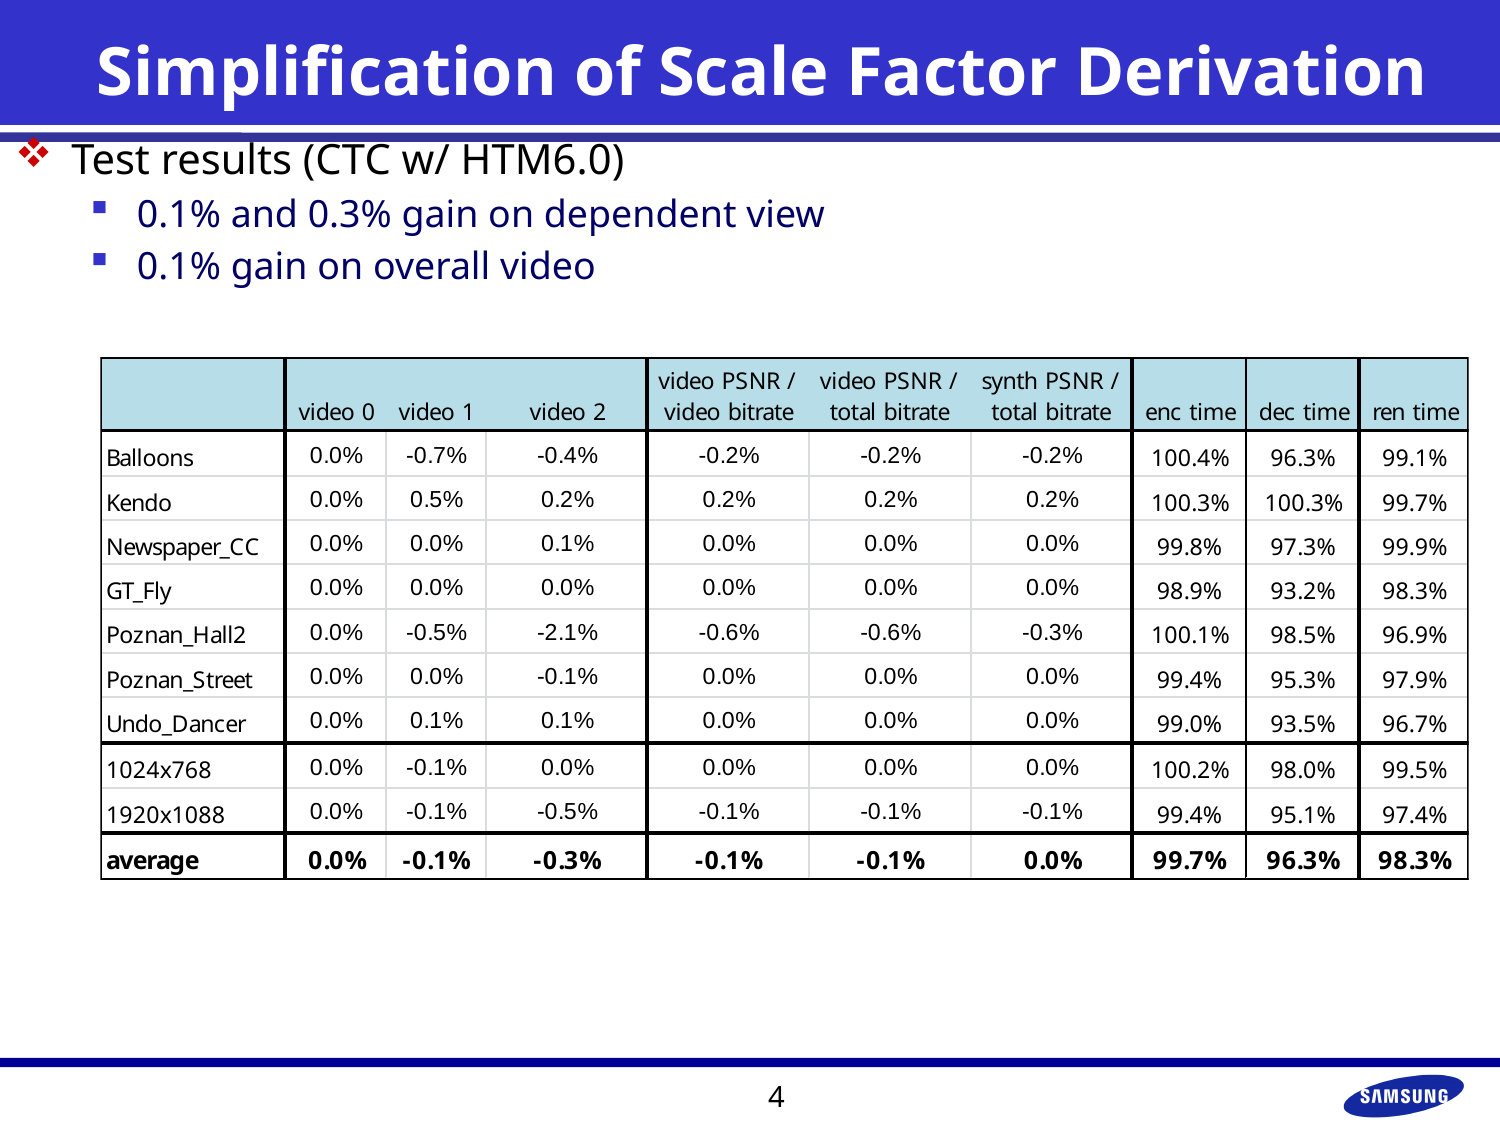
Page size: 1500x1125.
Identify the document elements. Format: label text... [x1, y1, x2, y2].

slide_number 4 [662, 1070, 801, 1121]
picture [1341, 1072, 1466, 1121]
title Simplification of Scale Factor Derivation [42, 12, 1483, 125]
picture [100, 357, 1471, 882]
list Test results (CTC w/ HTM6.0) 0.1% and 0.3% gain on dependent view 0.1% gain on overall video [0, 125, 1500, 1038]
